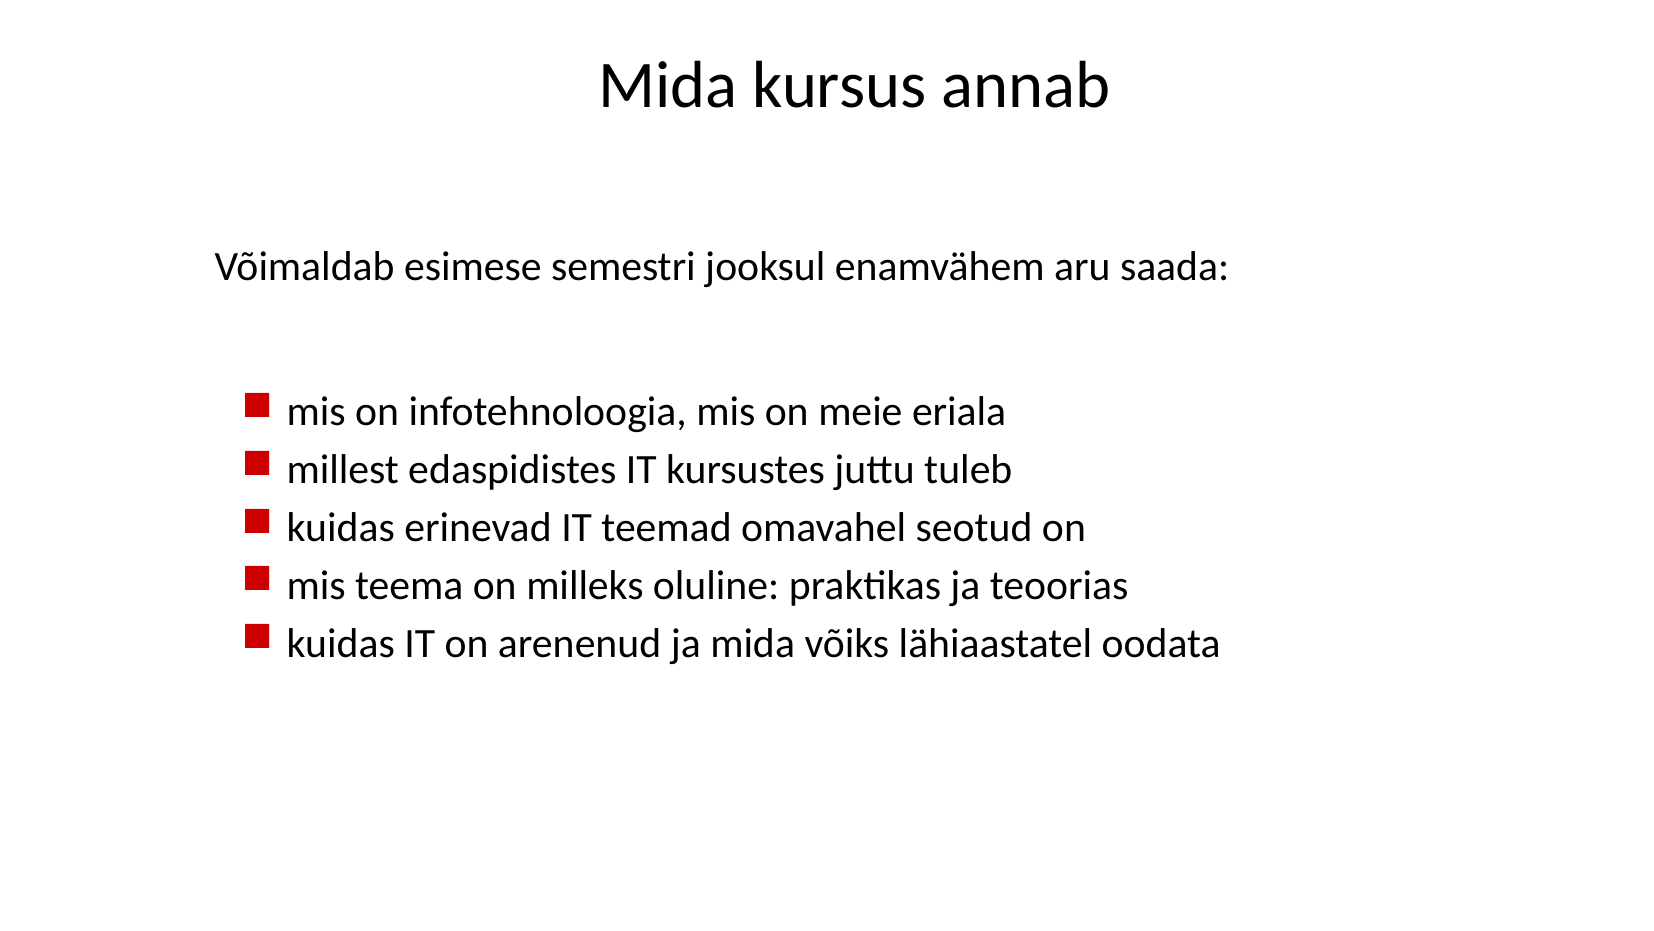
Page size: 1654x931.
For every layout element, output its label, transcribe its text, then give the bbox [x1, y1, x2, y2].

list Võimaldab esimese semestri jooksul enamvähem aru saada: mis on infotehnoloogia, mis on meie eriala millest edaspidistes IT kursustes juttu tuleb kuidas erinevad IT teemad omavahel seotud on mis teema on milleks oluline: praktikas ja teoorias kuidas IT on arenenud ja mida võiks lähiaastatel oodata [151, 103, 1571, 765]
title Mida kursus annab [151, 0, 1557, 93]
